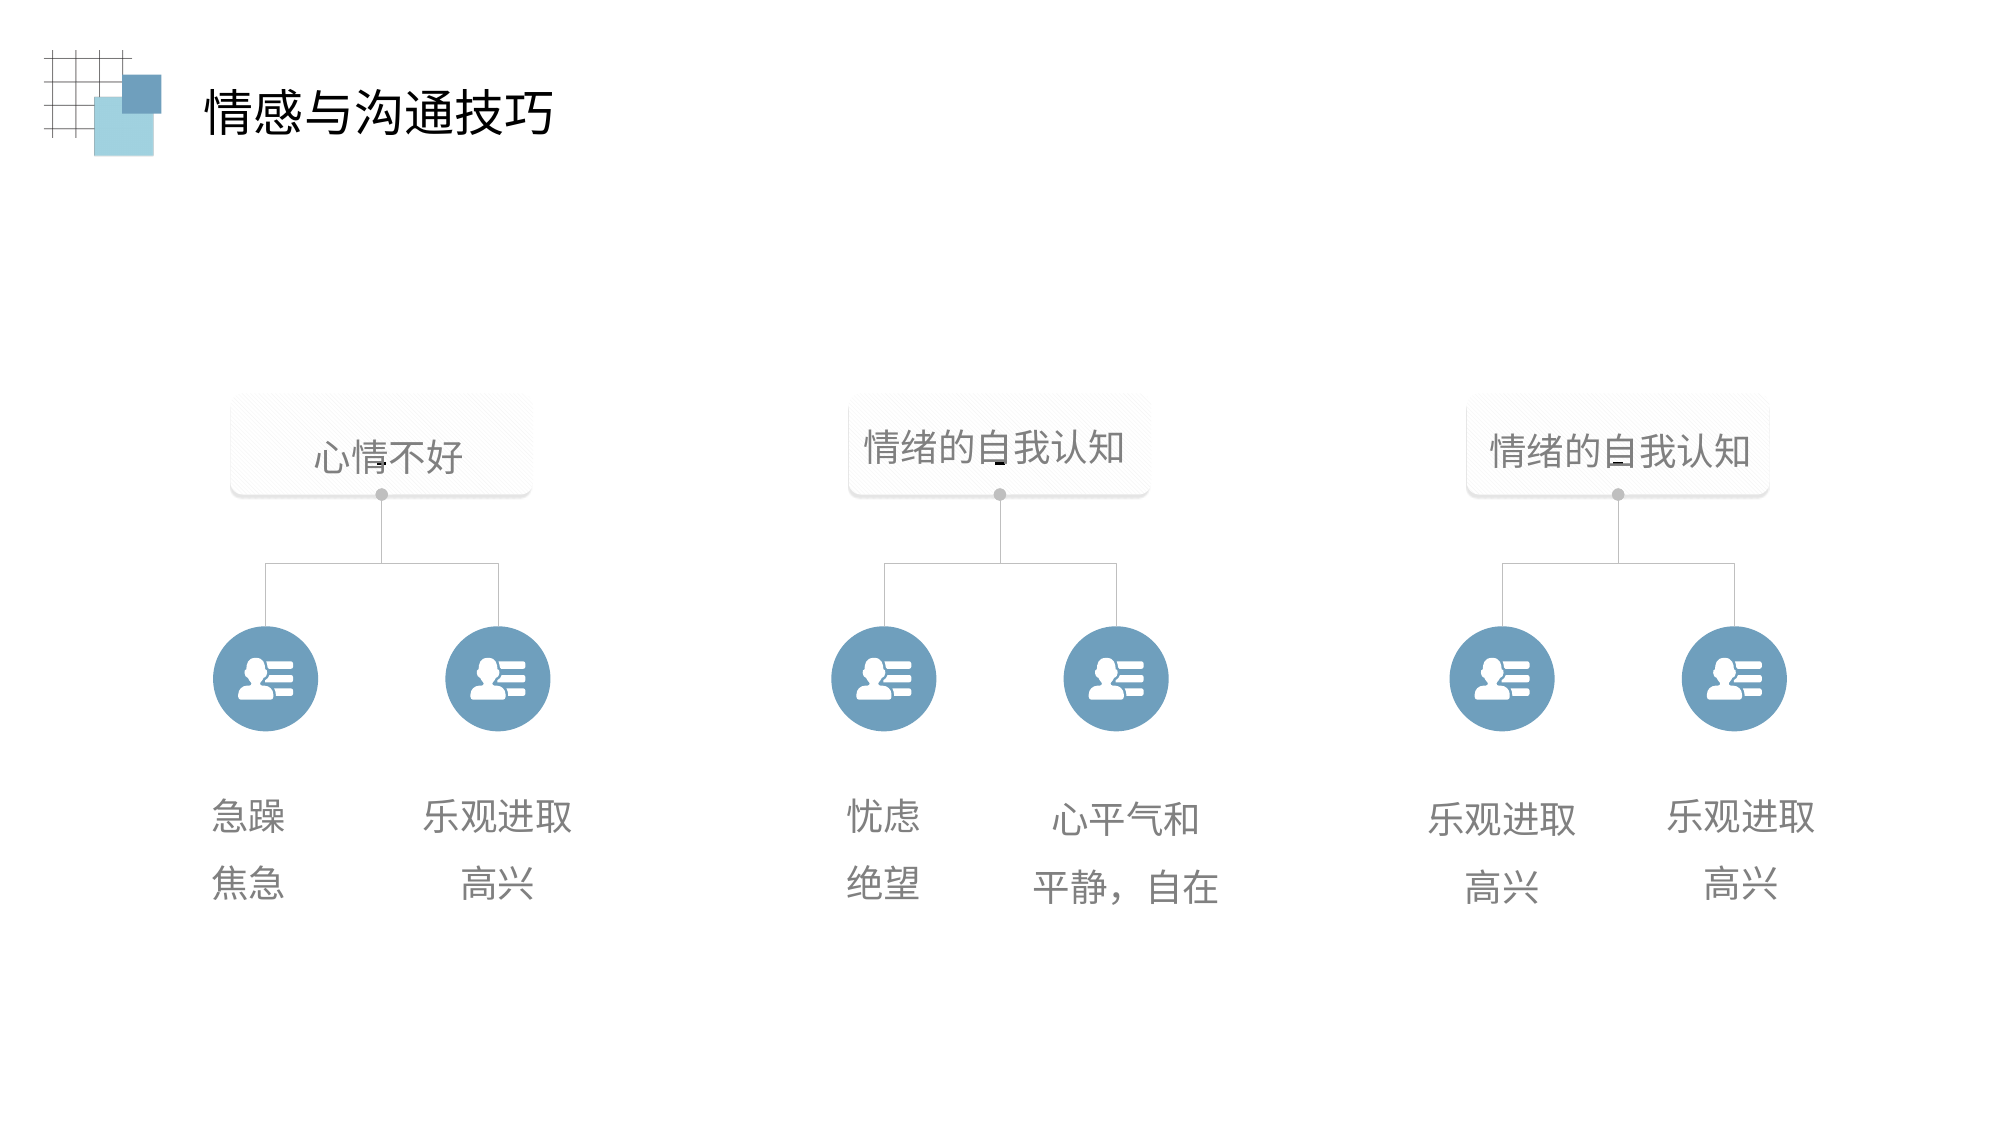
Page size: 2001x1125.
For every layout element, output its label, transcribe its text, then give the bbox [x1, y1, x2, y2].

text_box 乐观进取 高兴 [1405, 766, 1599, 916]
text_box [444, 625, 552, 733]
text_box 情绪的自我认知 [1474, 398, 1782, 481]
text_box [1473, 656, 1531, 701]
text_box 情感与沟通技巧 [189, 74, 575, 150]
text_box [1465, 392, 1771, 496]
text_box [847, 402, 1153, 496]
text_box 急躁 焦急 [196, 762, 335, 913]
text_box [1610, 502, 1743, 619]
text_box [1680, 625, 1788, 733]
text_box 心情不好 [262, 403, 514, 487]
text_box 情绪的自我认知 [848, 394, 1156, 477]
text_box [875, 502, 992, 619]
text_box [830, 625, 938, 733]
text_box [1062, 625, 1170, 733]
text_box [1494, 502, 1610, 619]
text_box [469, 656, 527, 701]
text_box 忧虑 绝望 [787, 763, 981, 913]
text_box [855, 656, 913, 701]
text_box [212, 625, 320, 733]
text_box [229, 392, 535, 496]
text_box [257, 502, 373, 619]
text_box 乐观进取 高兴 [401, 762, 595, 913]
text_box [237, 656, 295, 701]
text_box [43, 50, 157, 190]
text_box 乐观进取 高兴 [1644, 762, 1838, 913]
text_box 心平气和 平静，自在 [1006, 766, 1246, 916]
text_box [373, 502, 506, 619]
text_box [1087, 656, 1145, 701]
text_box [157, 73, 162, 115]
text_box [992, 502, 1124, 619]
text_box [1448, 625, 1556, 733]
text_box [1705, 656, 1763, 701]
